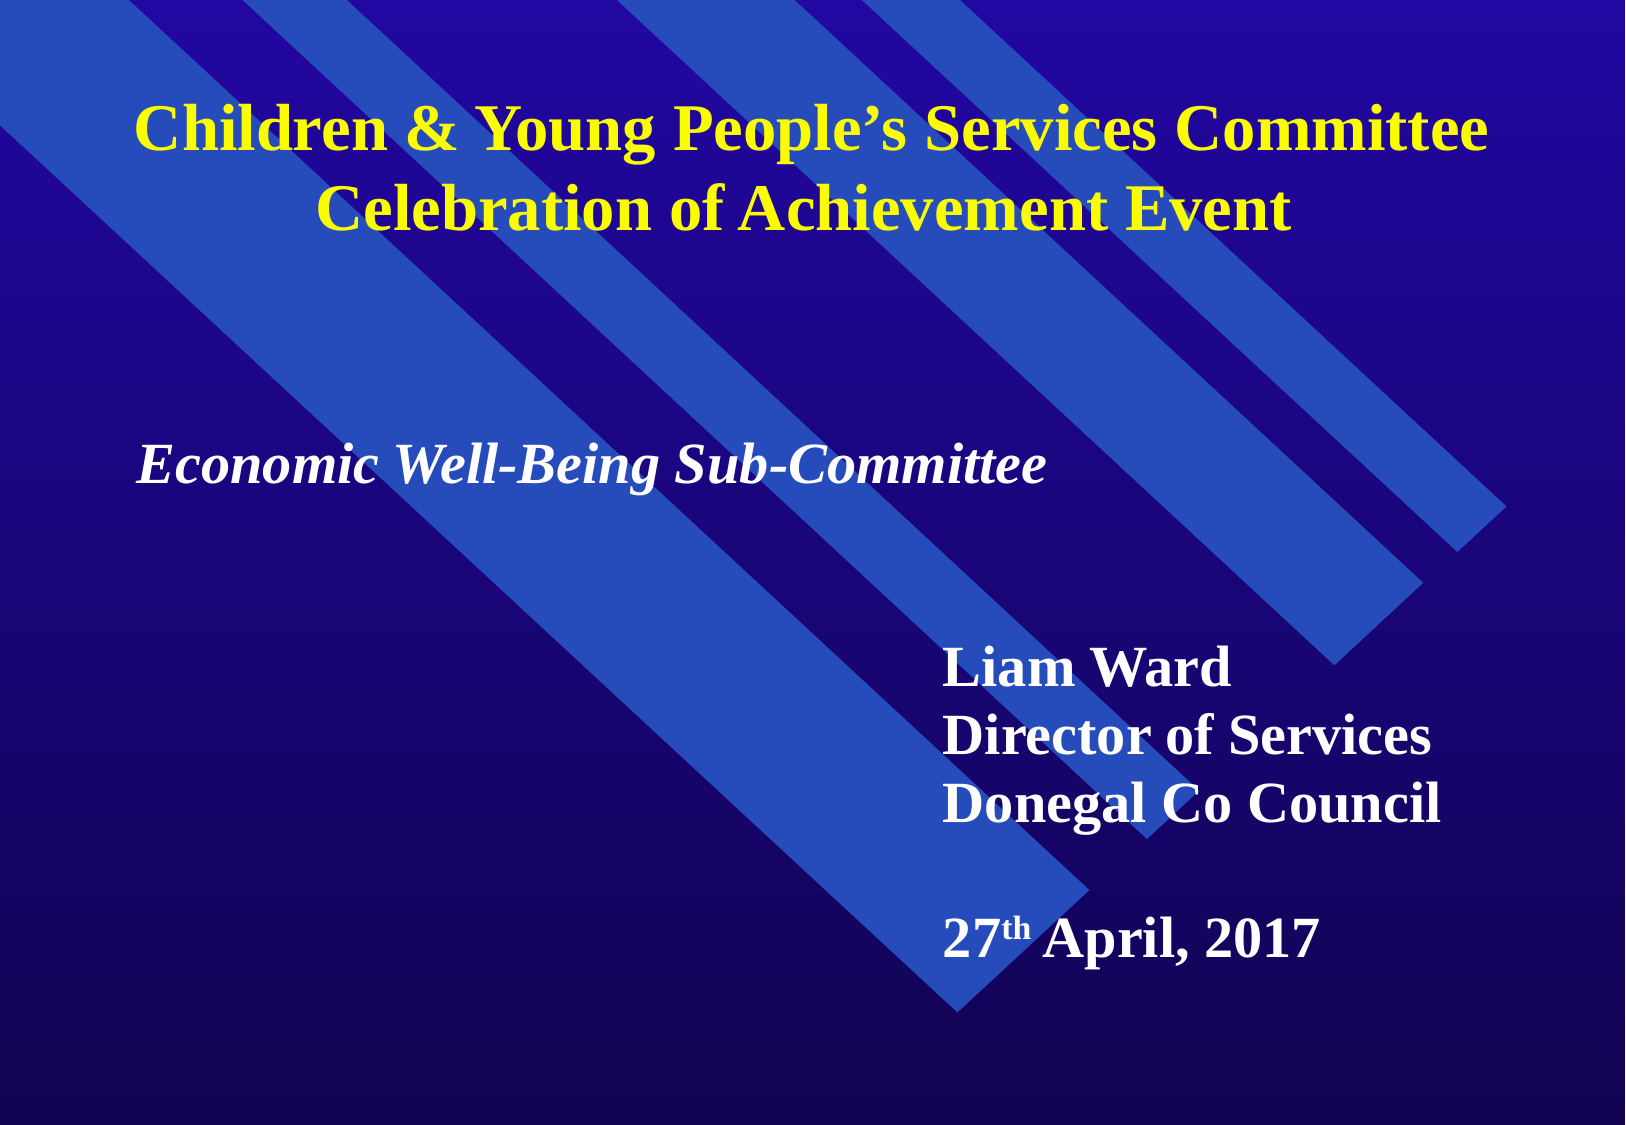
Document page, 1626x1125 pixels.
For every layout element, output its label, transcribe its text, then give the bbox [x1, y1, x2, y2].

list Economic Well-Being Sub-Committee Liam Ward Director of Services Donegal Co Council 27th April, 2017 [121, 349, 1504, 1024]
title Children & Young People’s Services Committee Celebration of Achievement Event [0, 36, 1625, 292]
